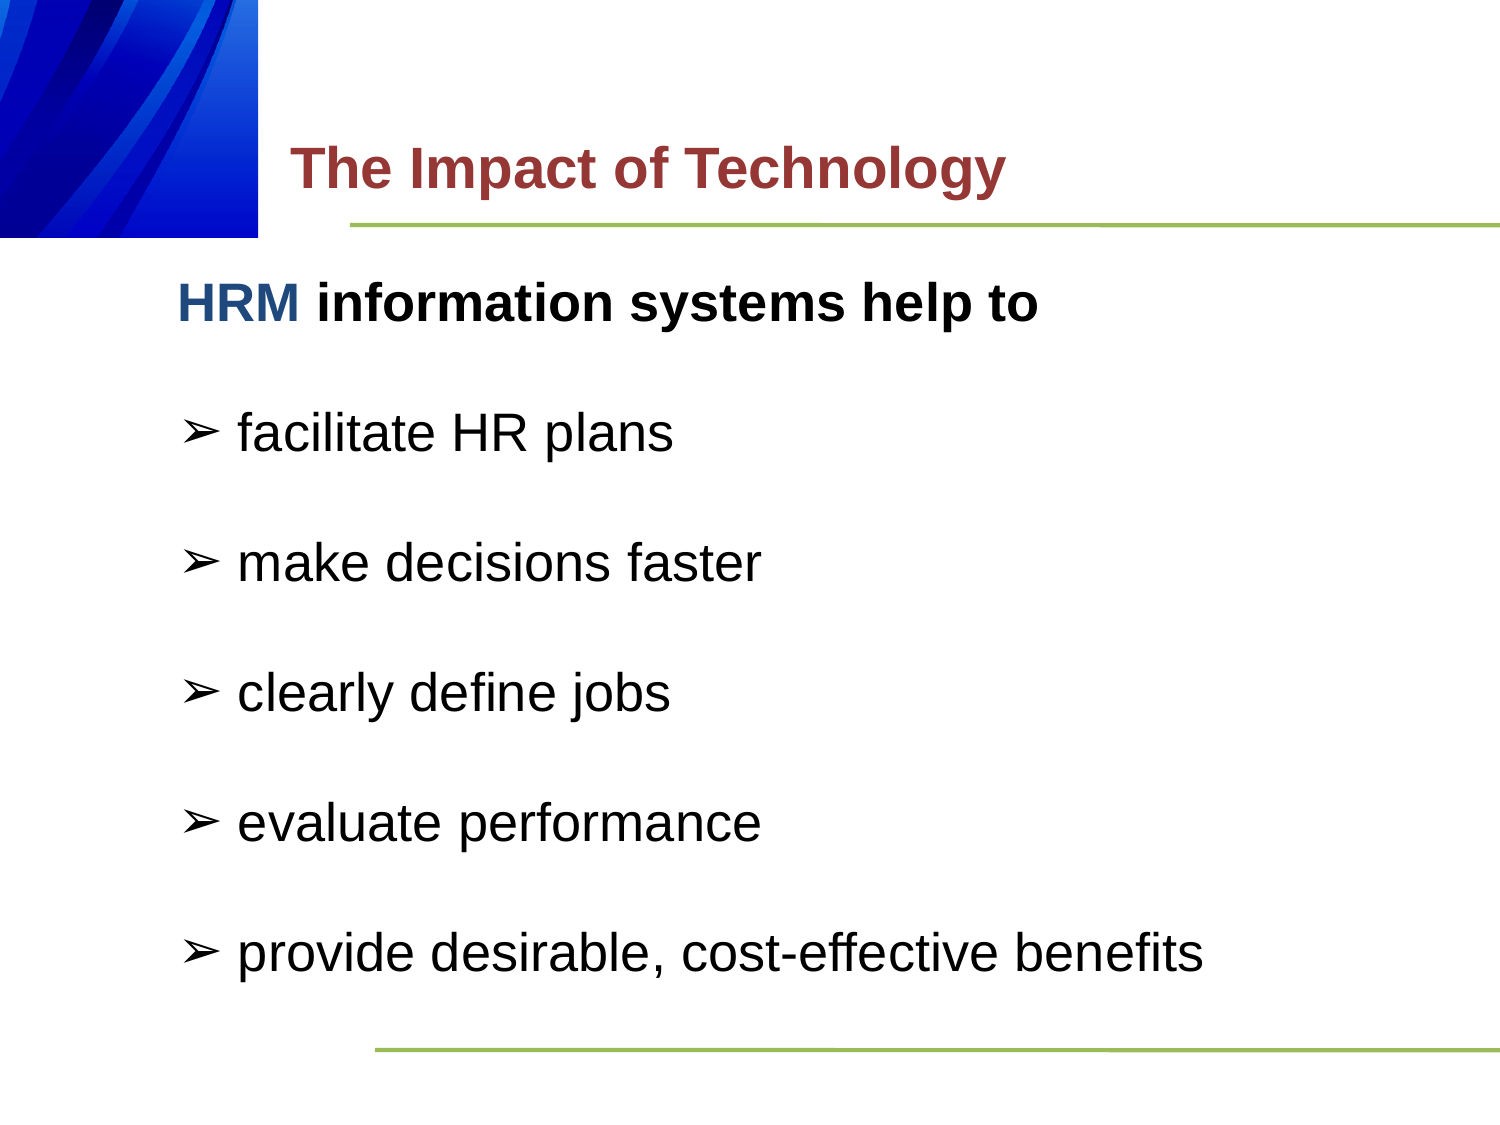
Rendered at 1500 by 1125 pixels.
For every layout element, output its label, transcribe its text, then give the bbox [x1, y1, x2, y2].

picture [0, 0, 259, 238]
text_box [62, 200, 1300, 261]
text_box HRM information systems help to facilitate HR plans make decisions faster clearly define jobs evaluate performance provide desirable, cost-effective benefits [162, 260, 1400, 1102]
text_box The Impact of Technology [274, 122, 1488, 208]
